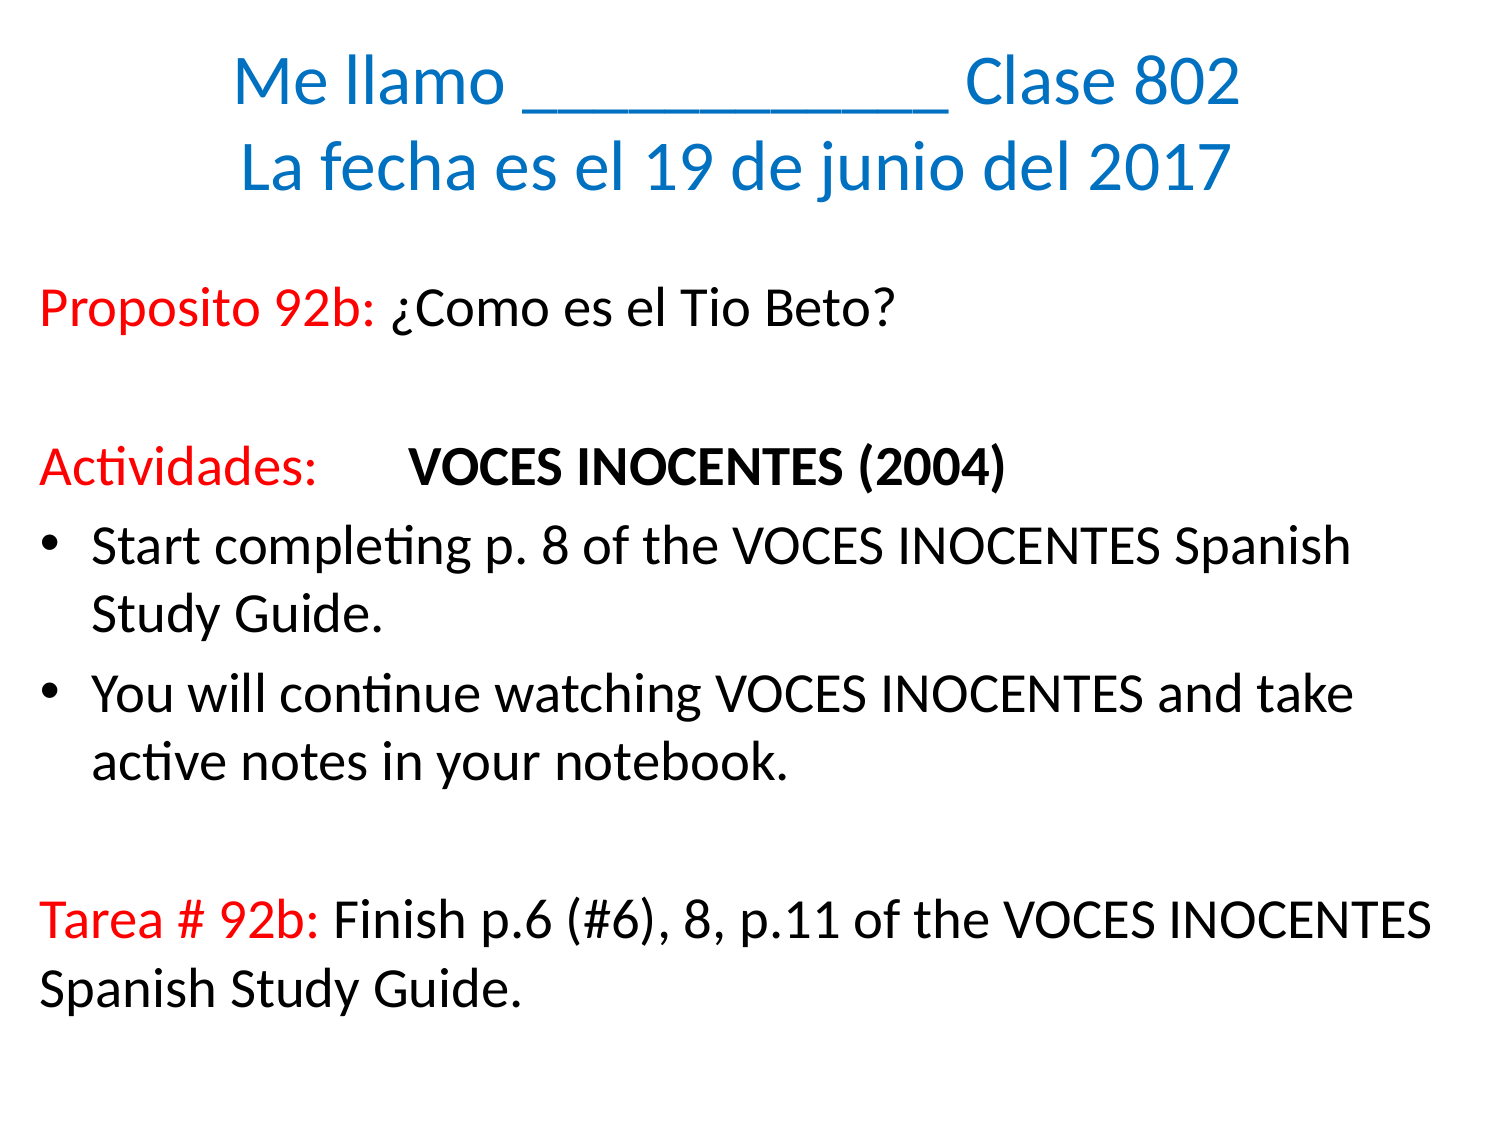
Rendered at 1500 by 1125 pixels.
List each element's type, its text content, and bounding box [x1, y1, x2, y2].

list Proposito 92b: ¿Como es el Tio Beto? Actividades: VOCES INOCENTES (2004) Start completing p. 8 of the VOCES INOCENTES Spanish Study Guide. You will continue watching VOCES INOCENTES and take active notes in your notebook. Tarea # 92b: Finish p.6 (#6), 8, p.11 of the VOCES INOCENTES Spanish Study Guide. [24, 262, 1500, 1113]
title Me llamo ____________ Clase 802 La fecha es el 19 de junio del 2017 [62, 24, 1413, 213]
